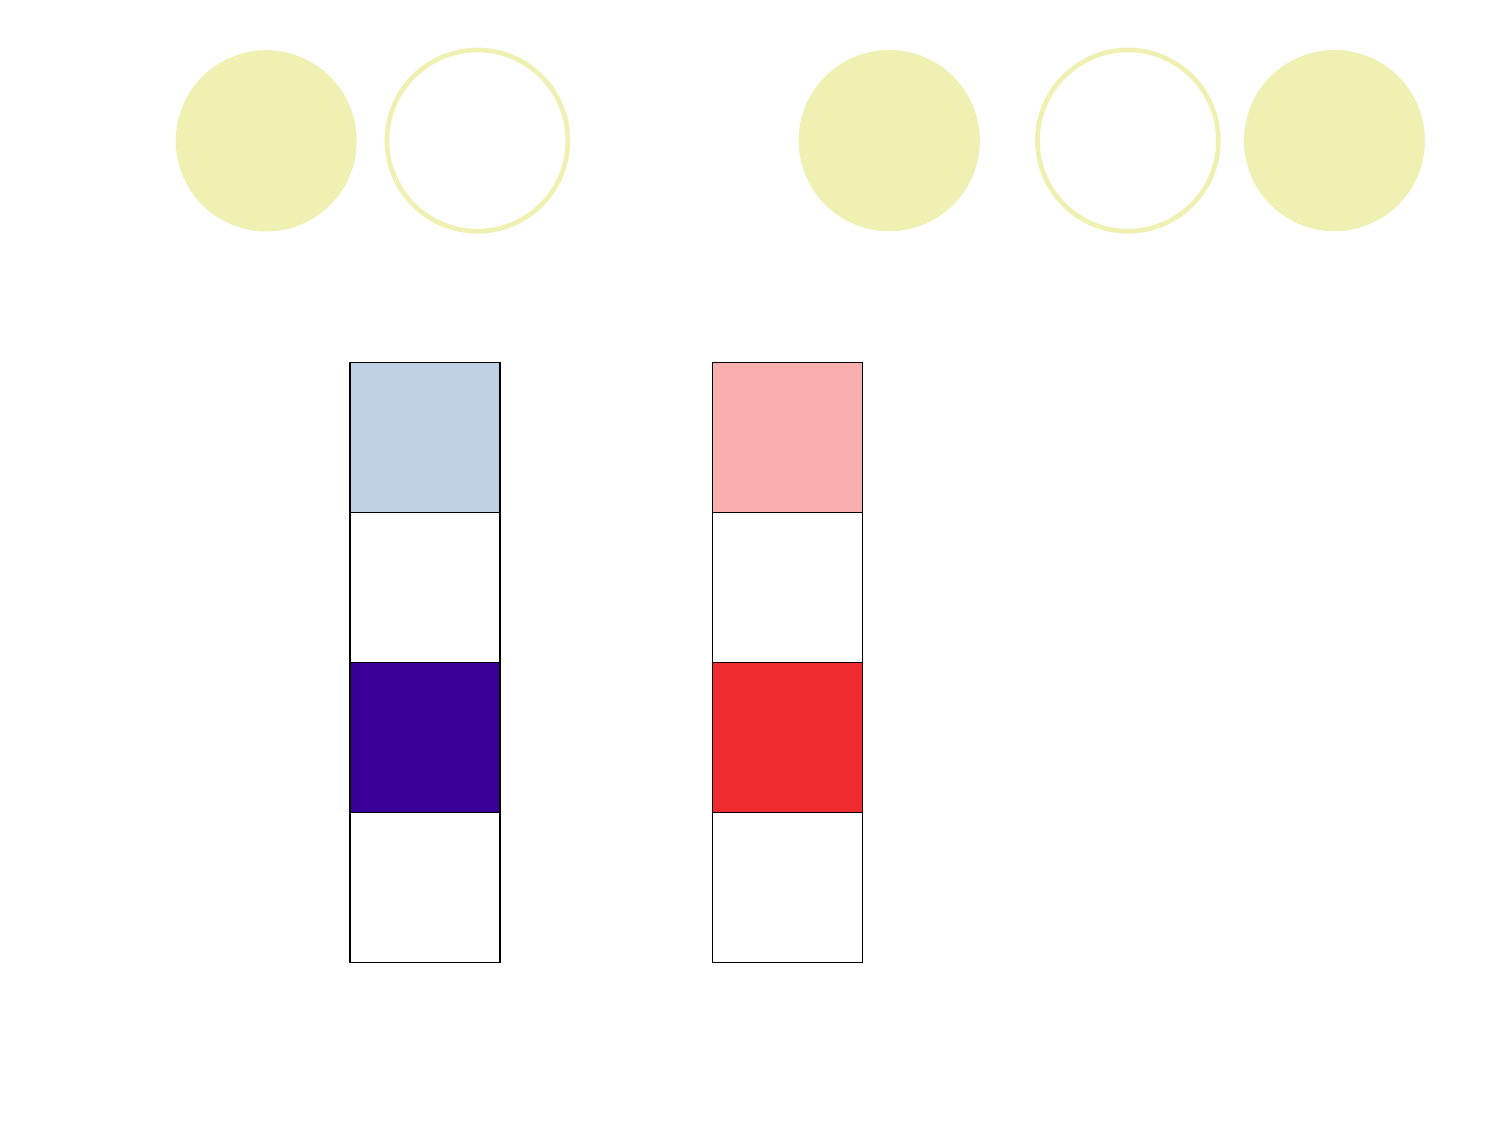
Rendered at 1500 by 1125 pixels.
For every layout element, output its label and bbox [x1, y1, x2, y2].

text_box [712, 362, 863, 963]
text_box [349, 362, 501, 963]
